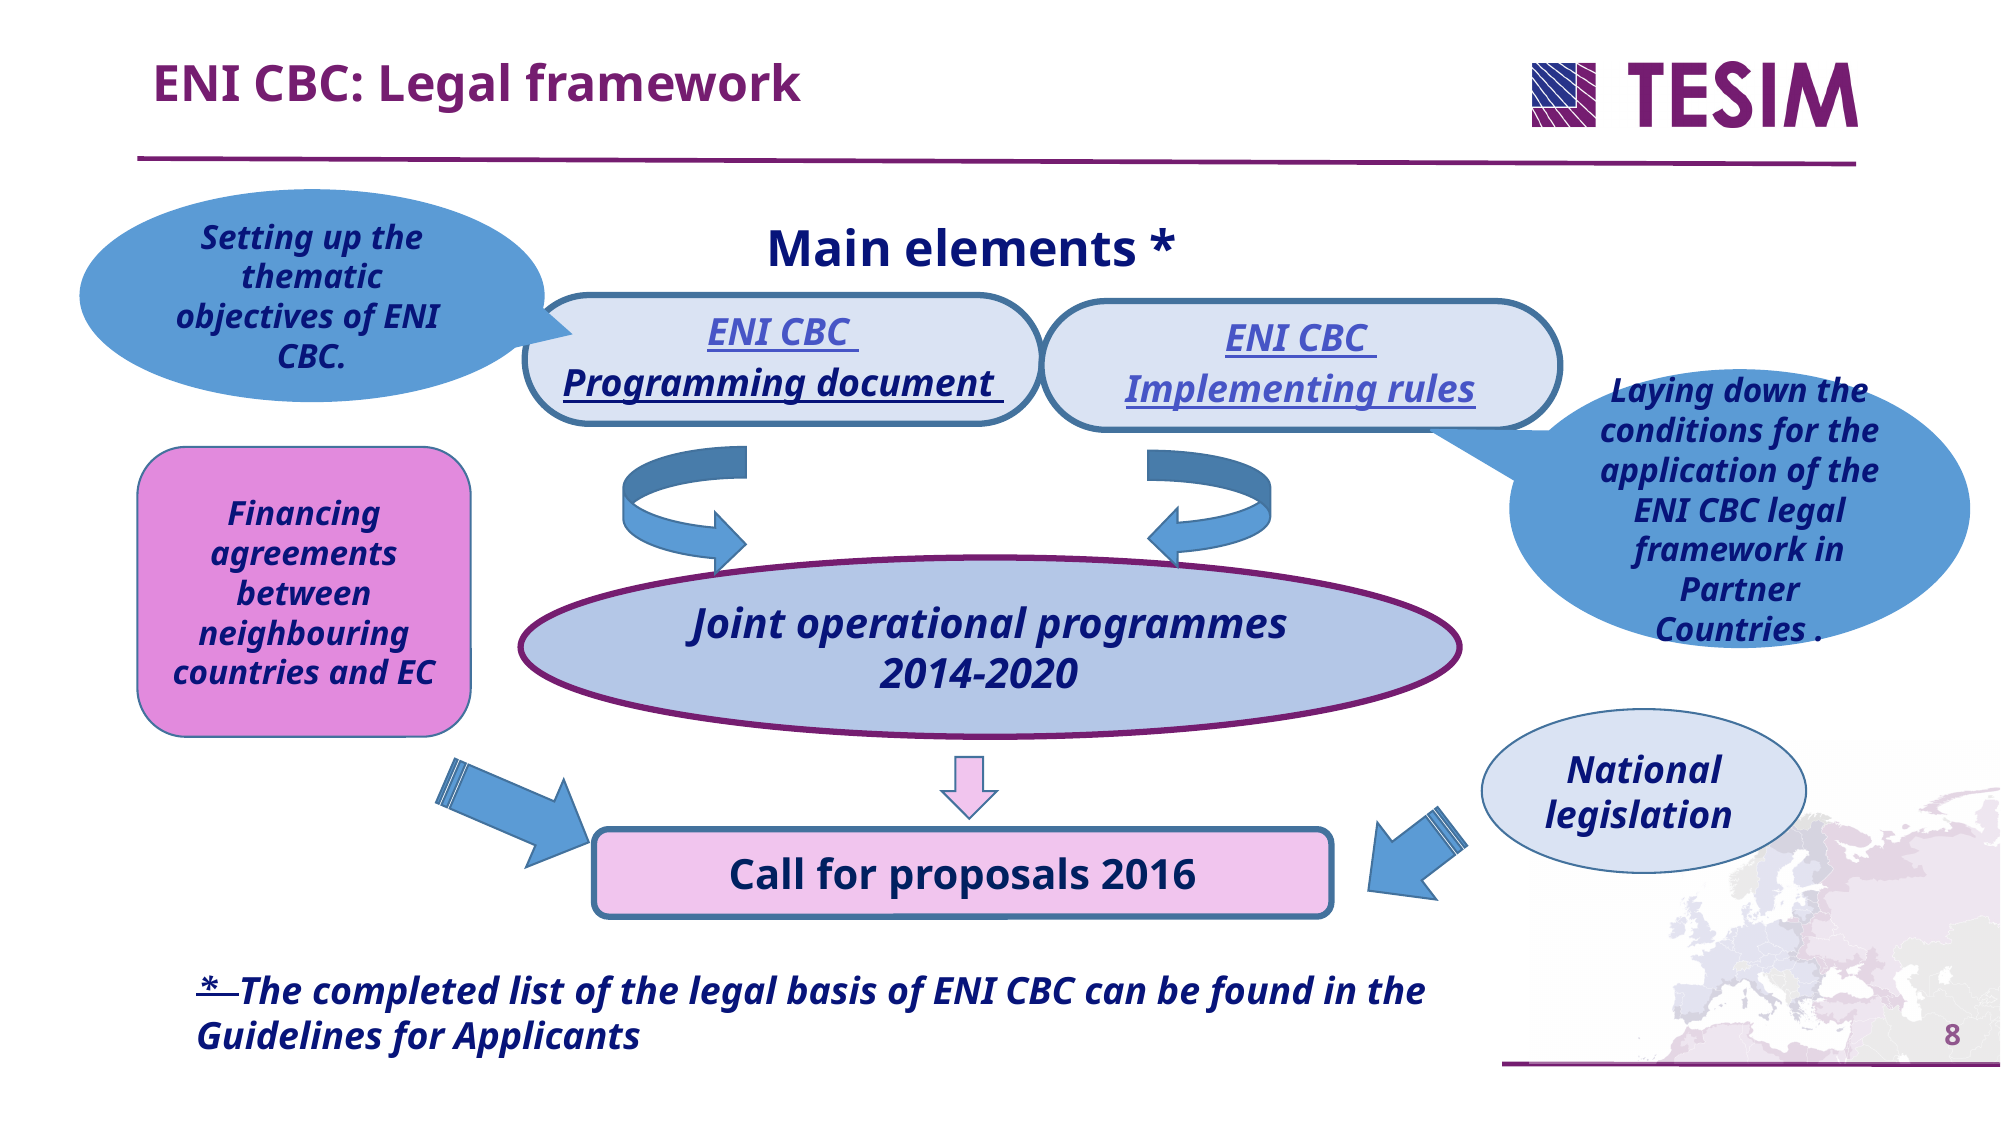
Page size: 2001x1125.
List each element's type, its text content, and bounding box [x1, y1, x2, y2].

text_box * The completed list of the legal basis of ENI CBC can be found in the Guidelines for Applicants [181, 959, 1511, 1065]
text_box ENI CBC Implementing rules [1040, 300, 1562, 431]
text_box [1146, 449, 1272, 570]
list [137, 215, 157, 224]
text_box Call for proposals 2016 [592, 828, 1333, 918]
text_box ENI CBC Programming document [523, 294, 1042, 425]
list ENI CBC: Legal framework [137, 51, 1597, 149]
text_box [622, 445, 748, 577]
list Main elements * [137, 346, 1807, 1066]
list Main elements * [467, 215, 1807, 430]
text_box Laying down the conditions for the application of the ENI CBC legal framework in Partner Countries . [1429, 369, 1971, 649]
picture [1597, 61, 1858, 128]
text_box [939, 755, 1000, 821]
text_box National legislation [1480, 708, 1808, 874]
text_box Setting up the thematic objectives of ENI CBC. [79, 189, 573, 403]
text_box Financing agreements between neighbouring countries and EC [136, 445, 472, 738]
text_box [1367, 805, 1469, 901]
text_box [434, 757, 591, 870]
text_box Joint operational programmes 2014-2020 [519, 556, 1461, 738]
